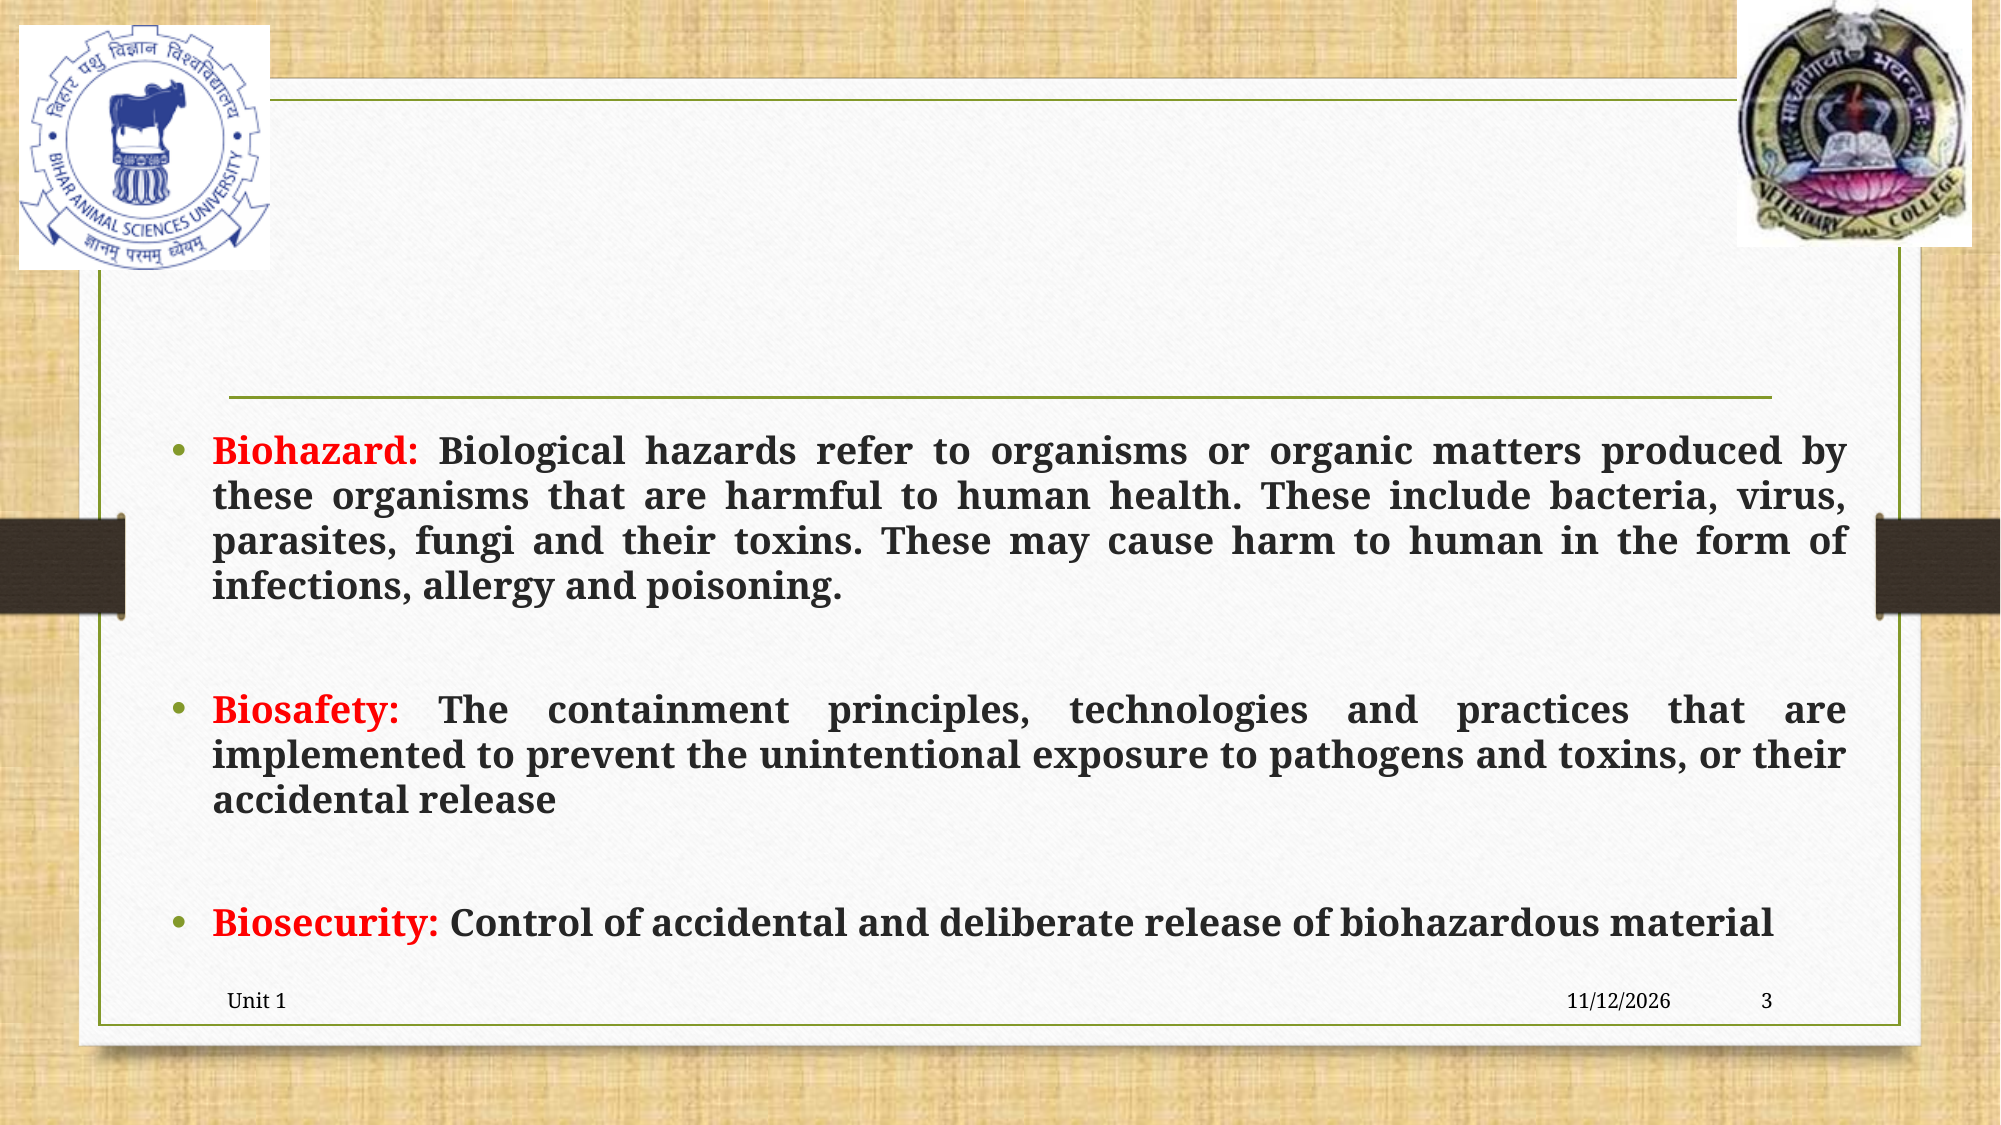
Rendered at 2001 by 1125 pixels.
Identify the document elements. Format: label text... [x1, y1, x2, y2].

slide_number 3 [1698, 979, 1788, 1025]
footer Unit 1 [212, 979, 1411, 1025]
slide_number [1423, 979, 1686, 1025]
picture [0, 0, 2001, 1125]
list Biohazard: Biological hazards refer to organisms or organic matters produced by these organisms that are harmful to human health. These include bacteria, virus, parasites, fungi and their toxins. These may cause harm to human in the form of infections, allergy and poisoning. Biosafety: The containment principles, technologies and practices that are implemented to prevent the unintentional exposure to pathogens and toxins, or their accidental release Biosecurity: Control of accidental and deliberate release of biohazardous material [156, 419, 1864, 964]
